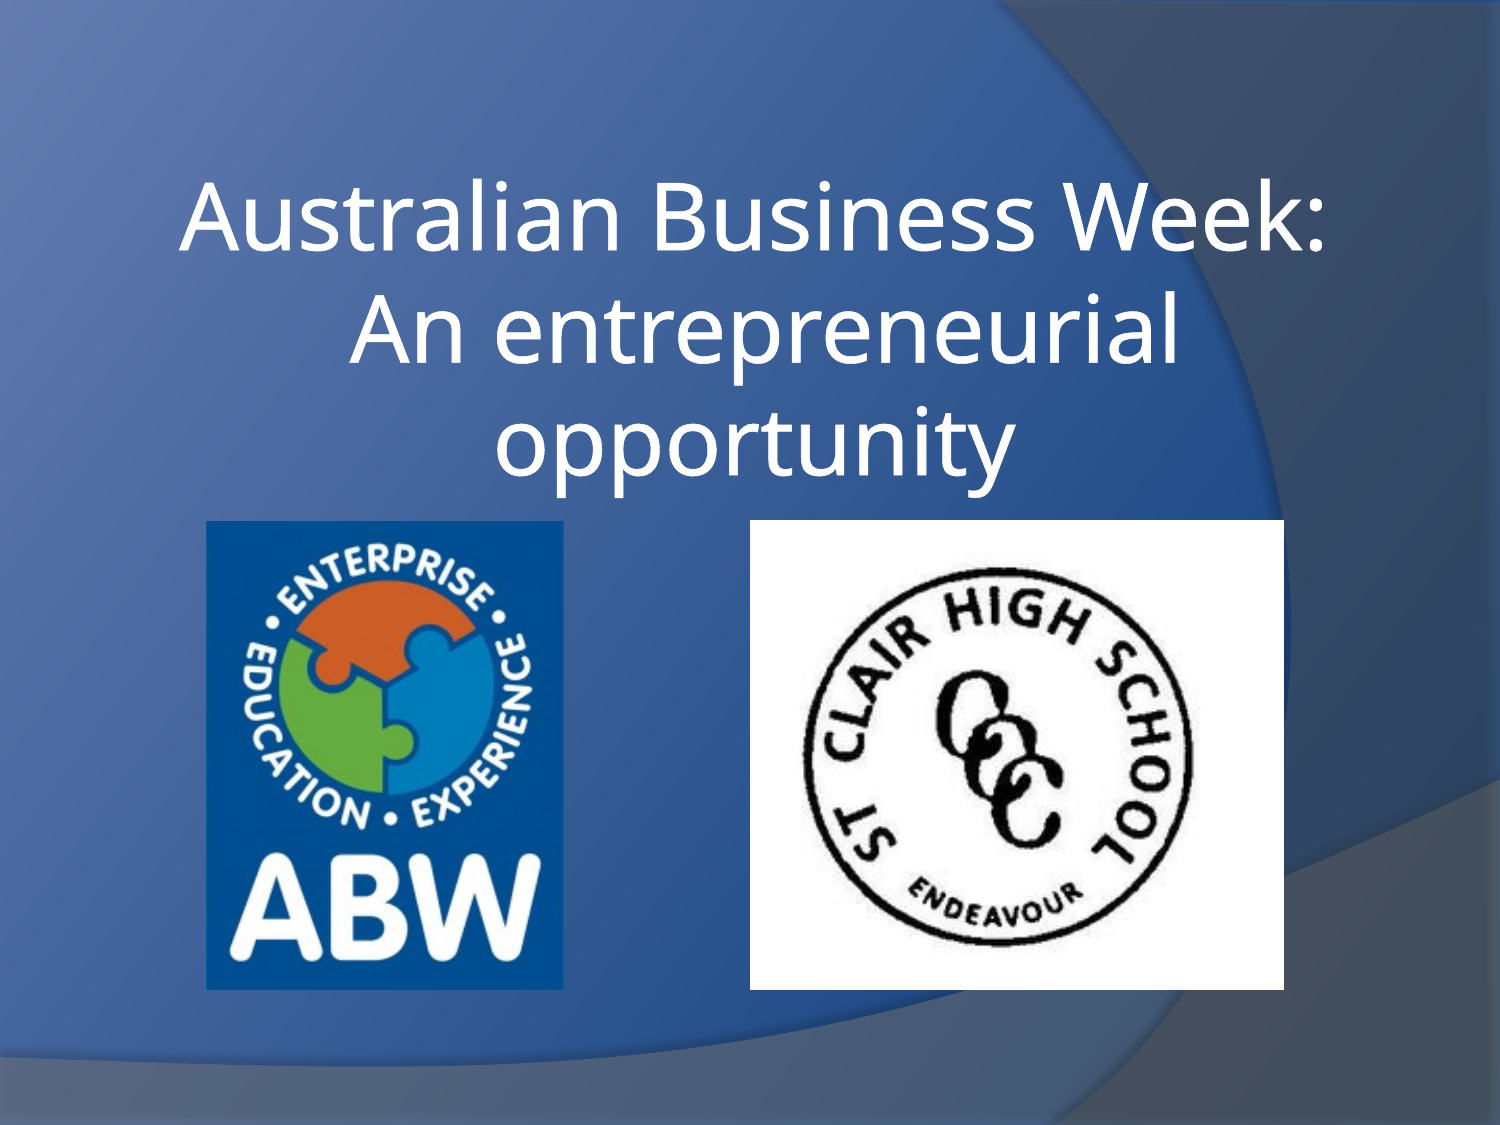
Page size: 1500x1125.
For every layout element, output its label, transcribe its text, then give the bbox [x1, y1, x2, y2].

title Australian Business Week: An entrepreneurial opportunity [147, 149, 1386, 503]
picture [206, 521, 564, 990]
picture [749, 520, 1284, 990]
